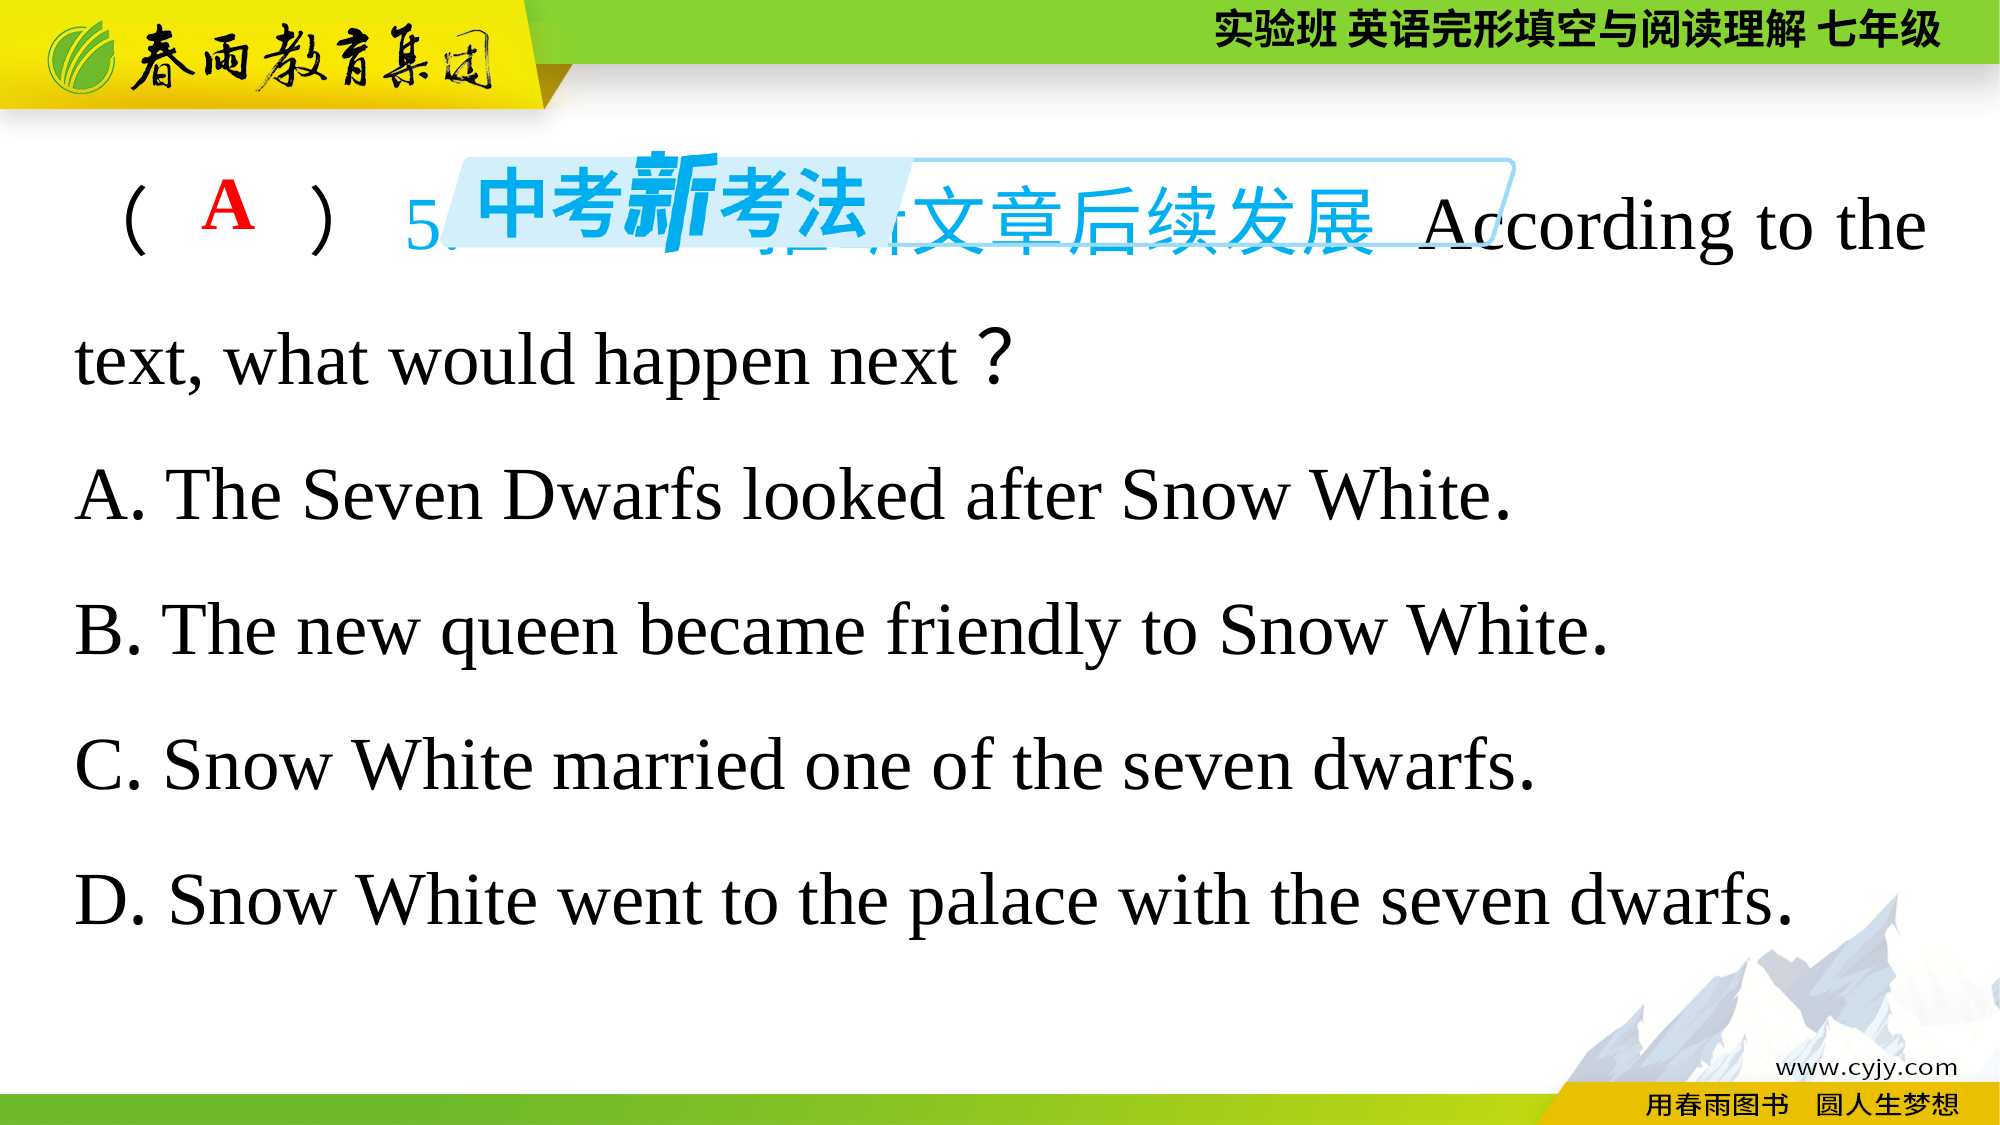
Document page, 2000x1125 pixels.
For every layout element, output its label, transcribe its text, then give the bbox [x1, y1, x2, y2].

list （ ）5. 推断文章后续发展 According to the text, what would happen next？ A. The Seven Dwarfs looked after Snow White. B. The new queen became friendly to Snow White. C. Snow White married one of the seven dwarfs. D. Snow White went to the palace with the seven dwarfs. [59, 122, 1944, 956]
picture [0, 0, 2000, 1125]
text_box A [186, 146, 271, 252]
